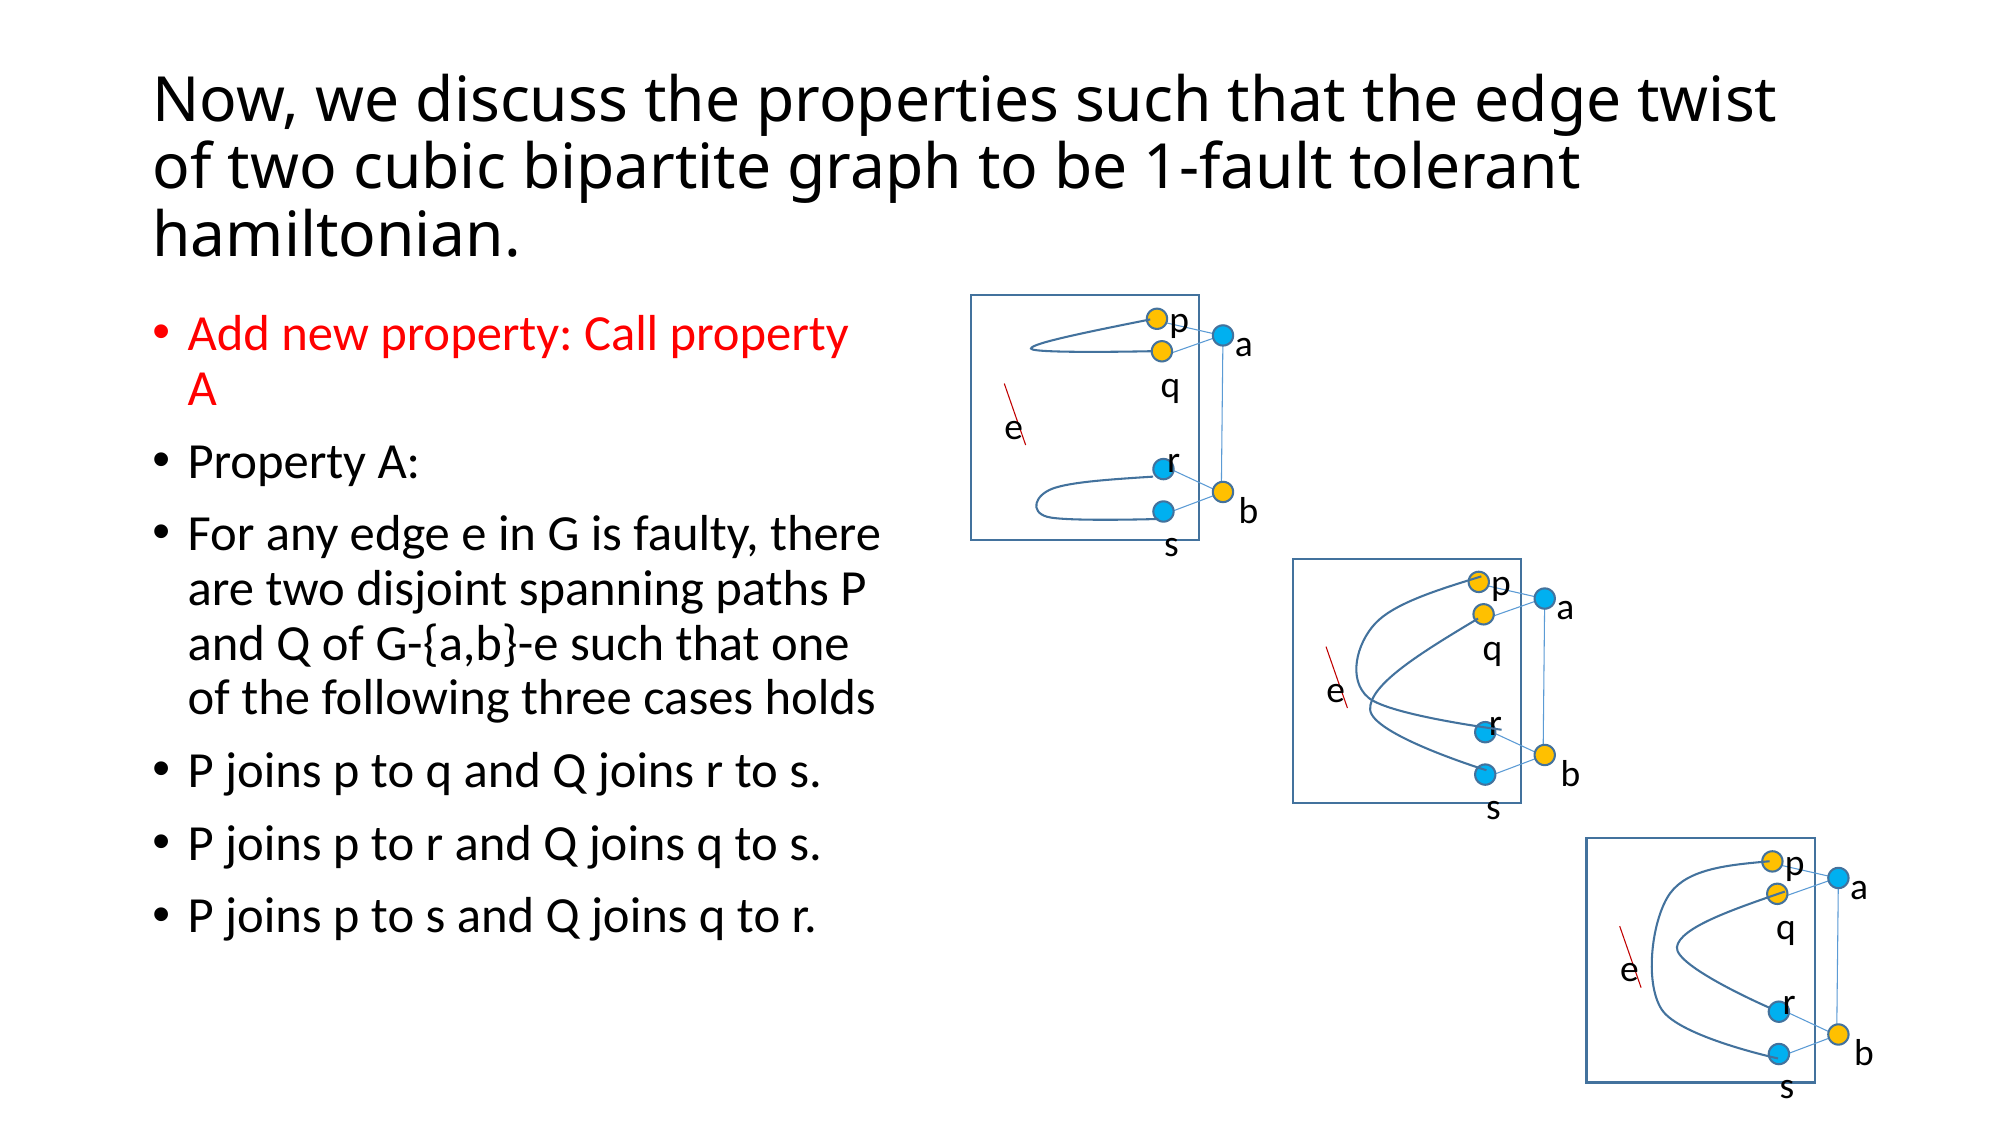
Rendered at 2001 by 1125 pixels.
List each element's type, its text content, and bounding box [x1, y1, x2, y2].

title Now, we discuss the properties such that the edge twist of two cubic bipartite graph to be 1-fault tolerant hamiltonian. [137, 59, 1863, 278]
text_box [1586, 830, 1881, 1094]
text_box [1292, 551, 1587, 815]
list Add new property: Call property A Property A: For any edge e in G is faulty, there are two disjoint spanning paths P and Q of G-{a,b}-e such that one of the following three cases holds P joins p to q and Q joins r to s. P joins p to r and Q joins q to s. P joins p to s and Q joins q to r. [137, 299, 904, 1011]
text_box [971, 288, 1266, 552]
